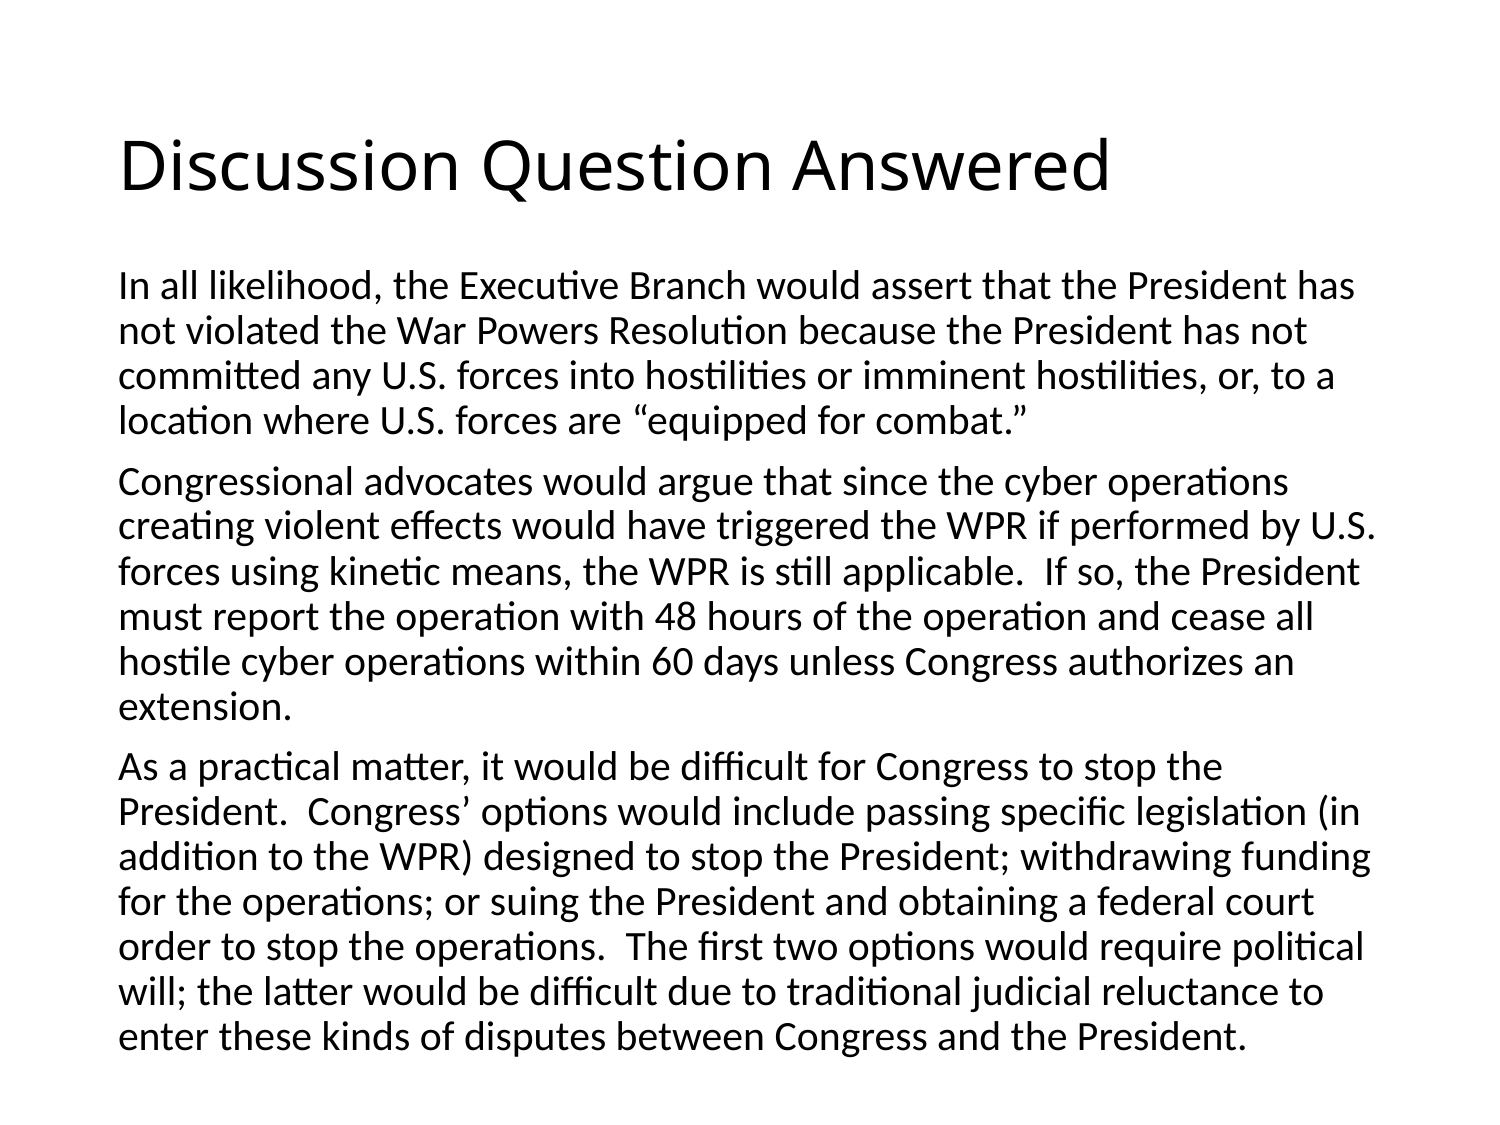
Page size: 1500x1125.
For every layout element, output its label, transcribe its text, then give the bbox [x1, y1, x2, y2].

list In all likelihood, the Executive Branch would assert that the President has not violated the War Powers Resolution because the President has not committed any U.S. forces into hostilities or imminent hostilities, or, to a location where U.S. forces are “equipped for combat.” Congressional advocates would argue that since the cyber operations creating violent effects would have triggered the WPR if performed by U.S. forces using kinetic means, the WPR is still applicable. If so, the President must report the operation with 48 hours of the operation and cease all hostile cyber operations within 60 days unless Congress authorizes an extension. As a practical matter, it would be difficult for Congress to stop the President. Congress’ options would include passing specific legislation (in addition to the WPR) designed to stop the President; withdrawing funding for the operations; or suing the President and obtaining a federal court order to stop the operations. The first two options would require political will; the latter would be difficult due to traditional judicial reluctance to enter these kinds of disputes between Congress and the President. [102, 255, 1398, 970]
title Discussion Question Answered [102, 59, 1398, 255]
